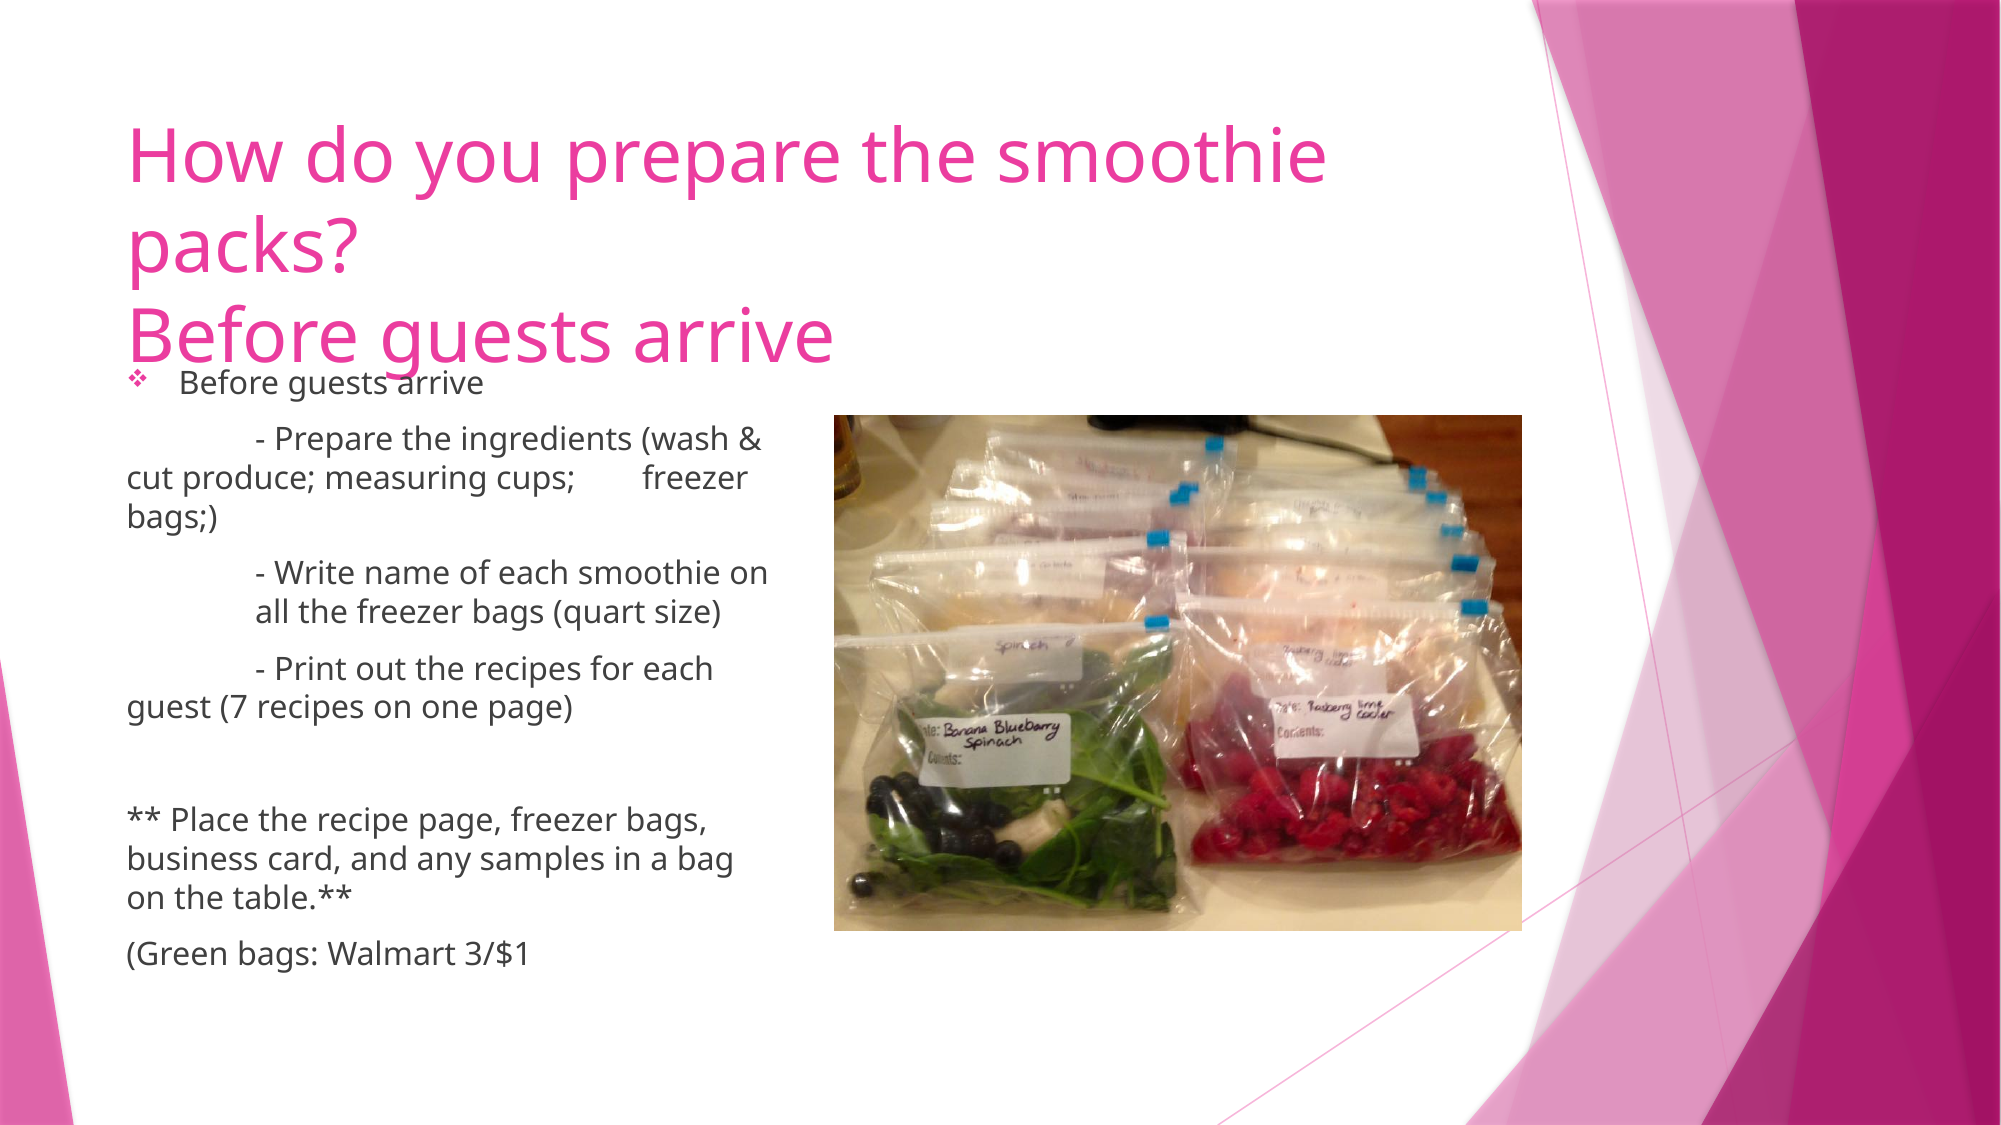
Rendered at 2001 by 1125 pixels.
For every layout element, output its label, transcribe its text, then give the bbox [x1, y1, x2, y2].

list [834, 414, 1522, 931]
list Before guests arrive - Prepare the ingredients (wash & cut produce; measuring cups; freezer bags;) - Write name of each smoothie on all the freezer bags (quart size) - Print out the recipes for each guest (7 recipes on one page) ** Place the recipe page, freezer bags, business card, and any samples in a bag on the table.** (Green bags: Walmart 3/$1 [110, 354, 798, 992]
title How do you prepare the smoothie packs? Before guests arrive [110, 99, 1522, 317]
